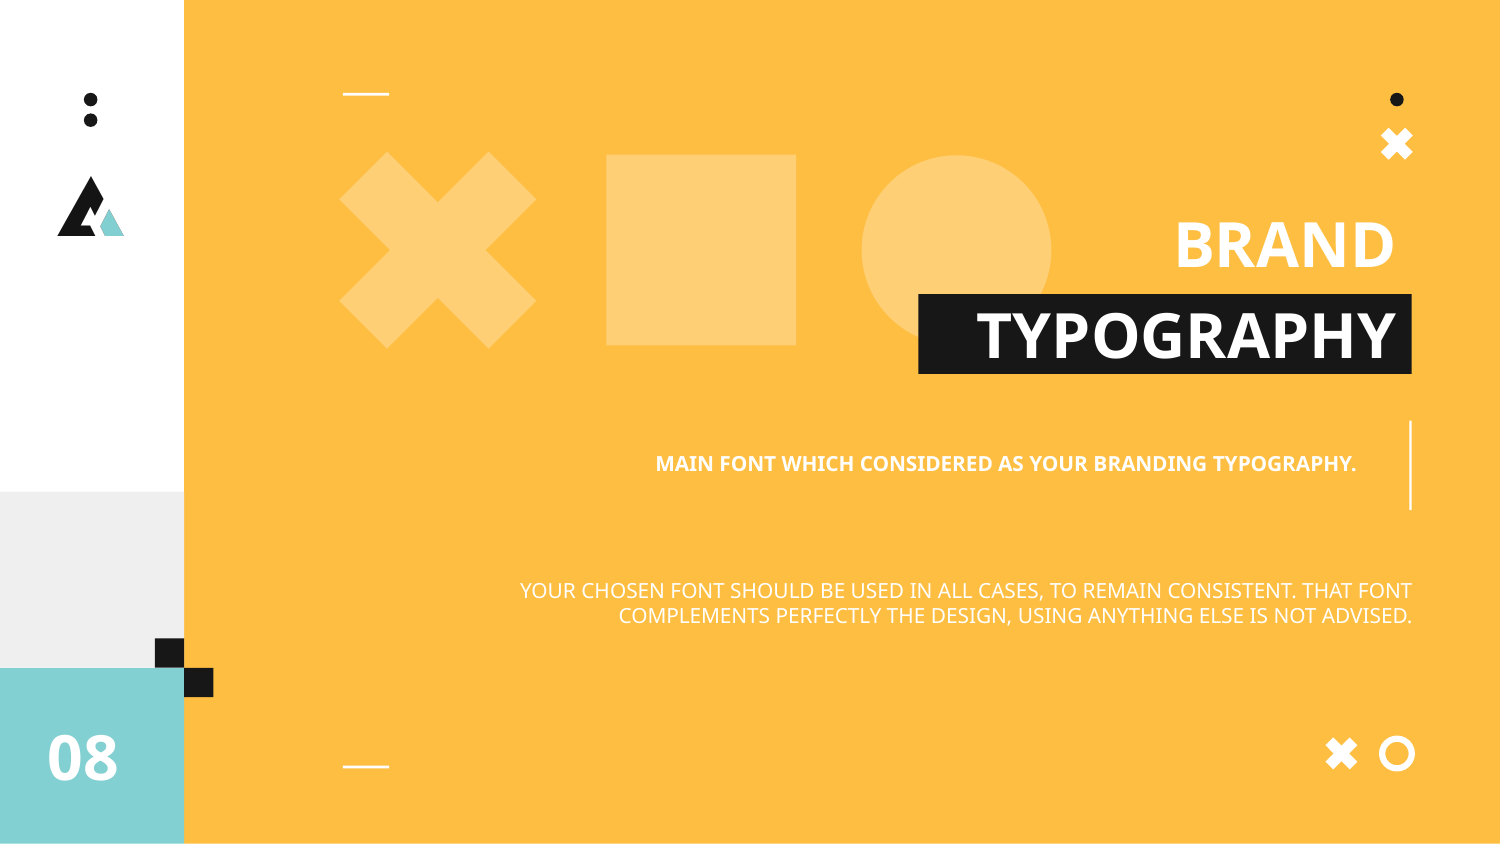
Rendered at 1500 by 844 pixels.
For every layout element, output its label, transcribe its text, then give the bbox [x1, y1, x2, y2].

text_box [606, 154, 797, 346]
text_box YOUR CHOSEN FONT SHOULD BE USED IN ALL CASES, TO REMAIN CONSISTENT. THAT FONT COMPLEMENTS PERFECTLY THE DESIGN, USING ANYTHING ELSE IS NOT ADVISED. [442, 551, 1428, 654]
picture [57, 176, 125, 236]
text_box [1325, 737, 1358, 770]
text_box 08 [32, 715, 152, 796]
text_box [184, 667, 214, 698]
text_box TYPOGRAPHY [918, 294, 1412, 374]
text_box [154, 638, 185, 668]
text_box BRAND [1119, 202, 1412, 283]
text_box [342, 765, 390, 769]
text_box [1380, 127, 1413, 160]
text_box [342, 92, 390, 96]
text_box [184, 0, 1500, 844]
text_box MAIN FONT WHICH CONSIDERED AS YOUR BRANDING TYPOGRAPHY. [387, 412, 1372, 514]
text_box [339, 151, 537, 349]
text_box [1382, 738, 1412, 769]
text_box [0, 668, 185, 844]
text_box [1390, 92, 1404, 107]
text_box [861, 155, 1052, 337]
text_box [0, 491, 185, 668]
text_box [83, 92, 98, 107]
text_box [83, 113, 98, 127]
